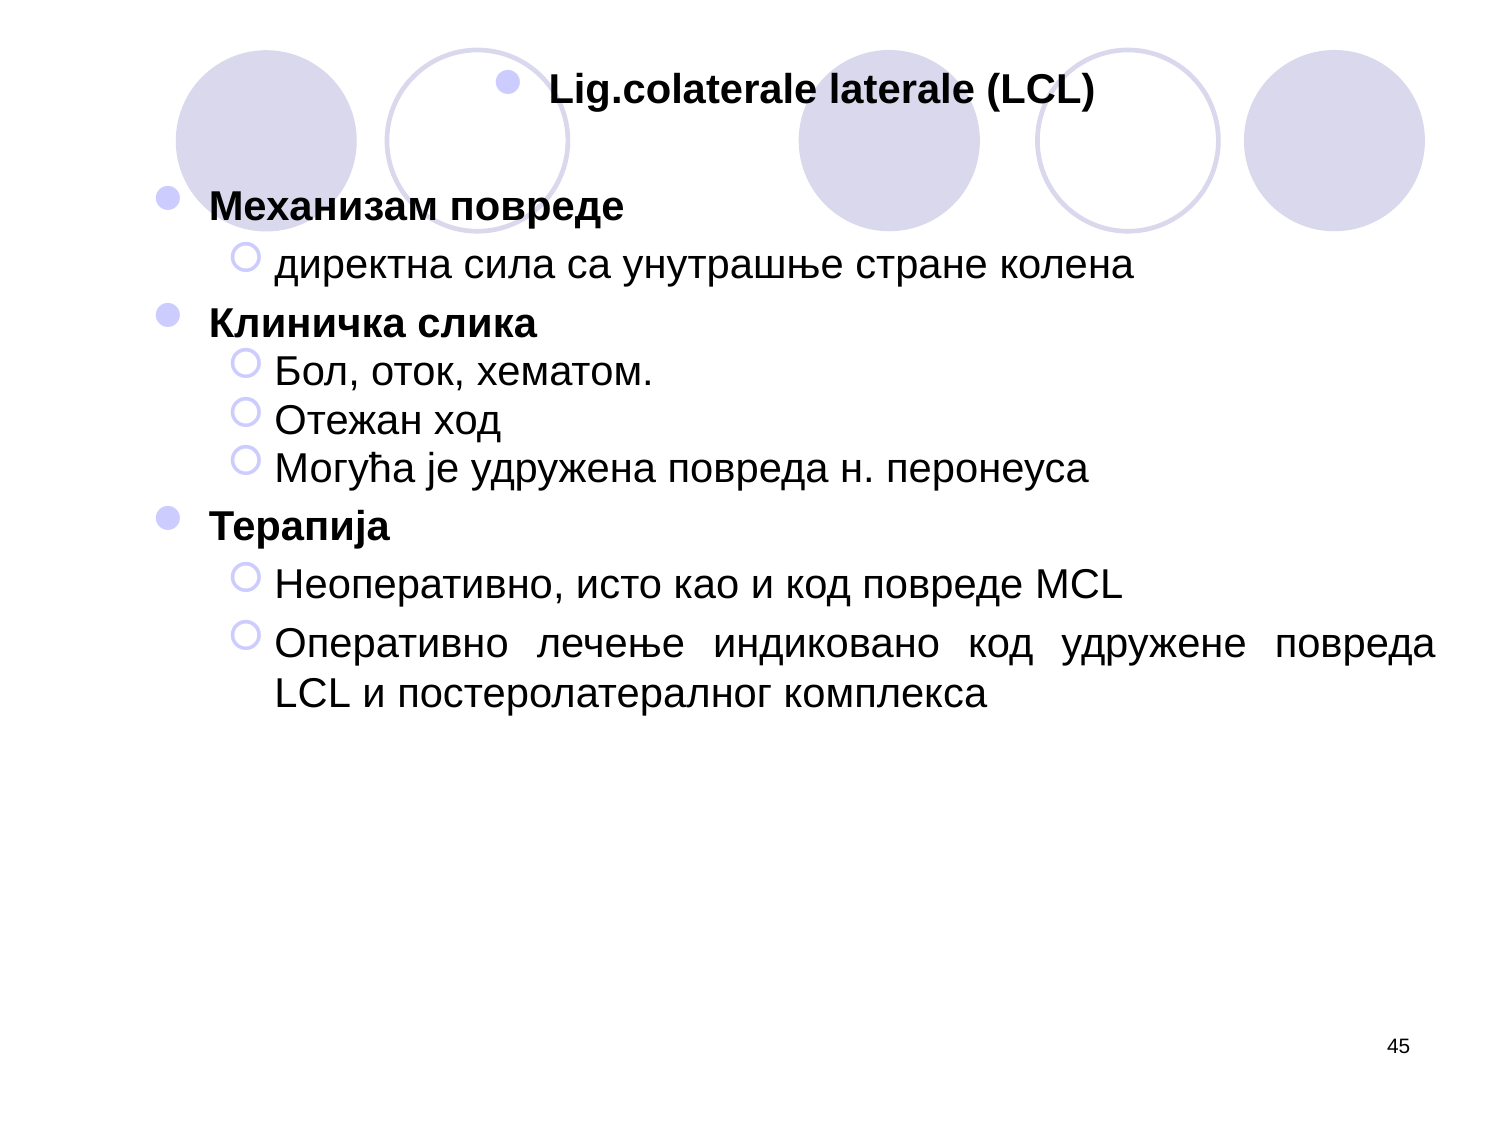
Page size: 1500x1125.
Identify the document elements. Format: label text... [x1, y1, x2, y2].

slide_number 45 [1074, 1024, 1426, 1101]
list Lig.colaterale laterale (LCL) Механизам повреде директна сила са унутрашње стране колена Клиничка слика Бол, оток, хематом. Отежан ход Могућа је удружена повреда н. перонеуса Терапија Неоперативно, исто као и код повреде MCL Оперативно лечење индиковано код удружене повреда LCL и постеролатералног комплекса [137, 54, 1451, 1000]
